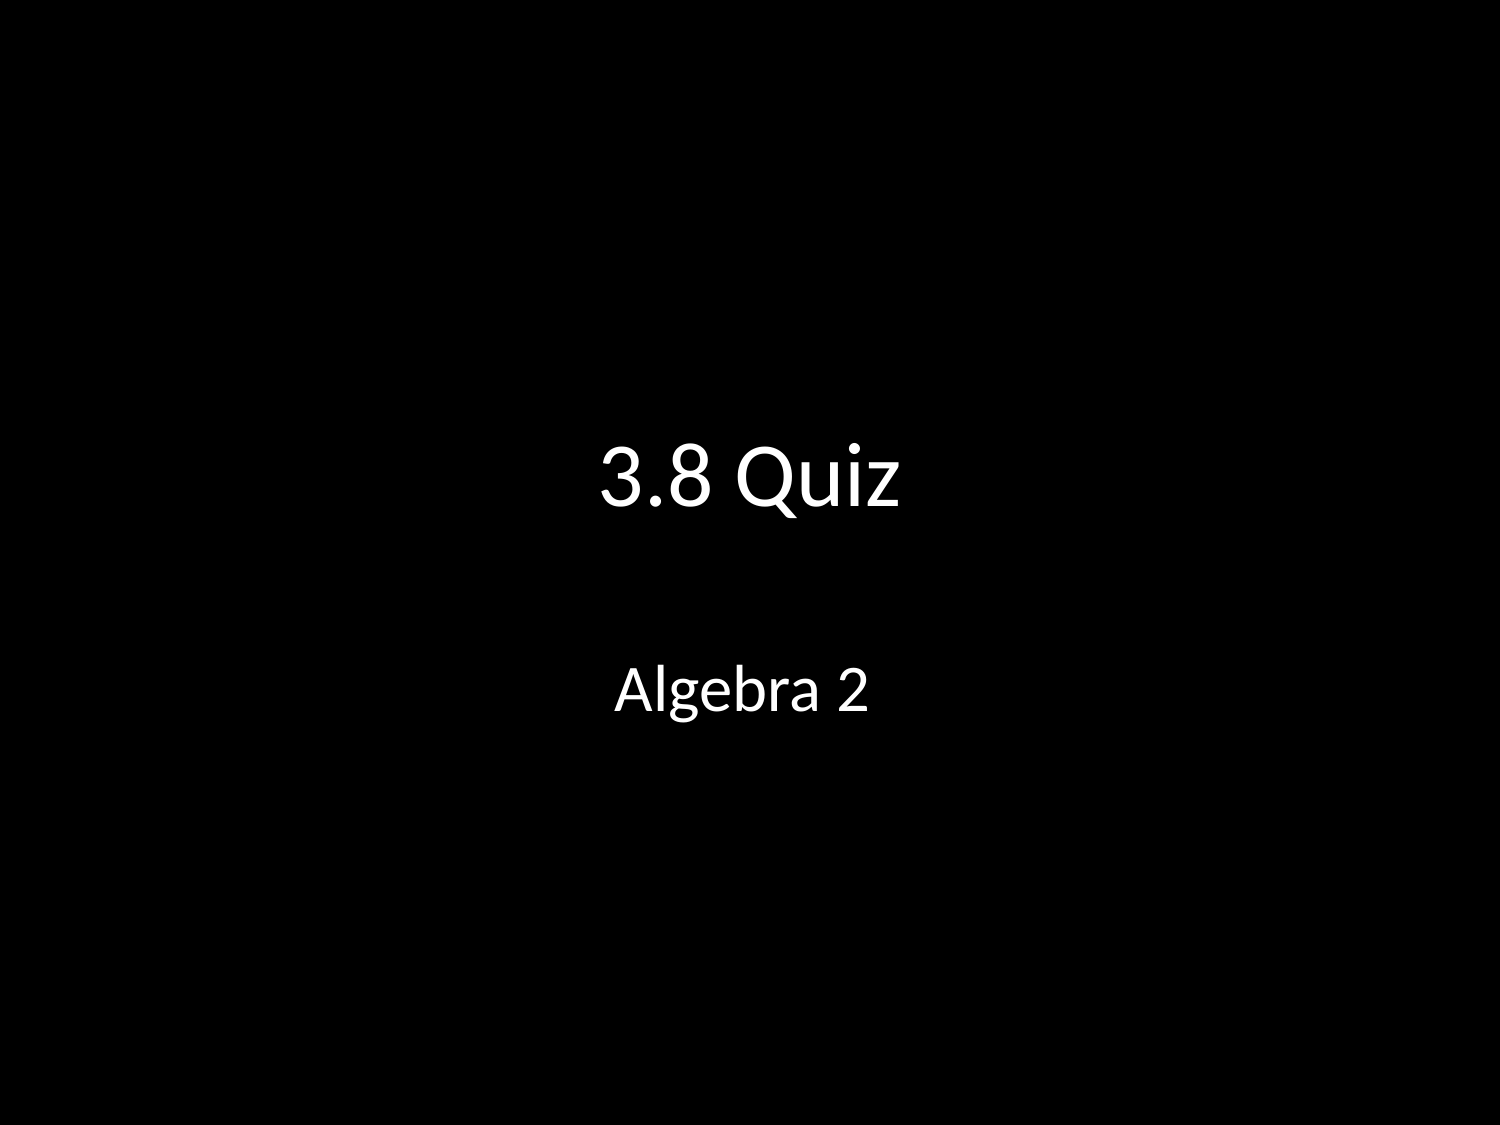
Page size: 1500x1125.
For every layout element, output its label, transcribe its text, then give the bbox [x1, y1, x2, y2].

title 3.8 Quiz [112, 349, 1388, 591]
subtitle Algebra 2 [225, 637, 1275, 925]
